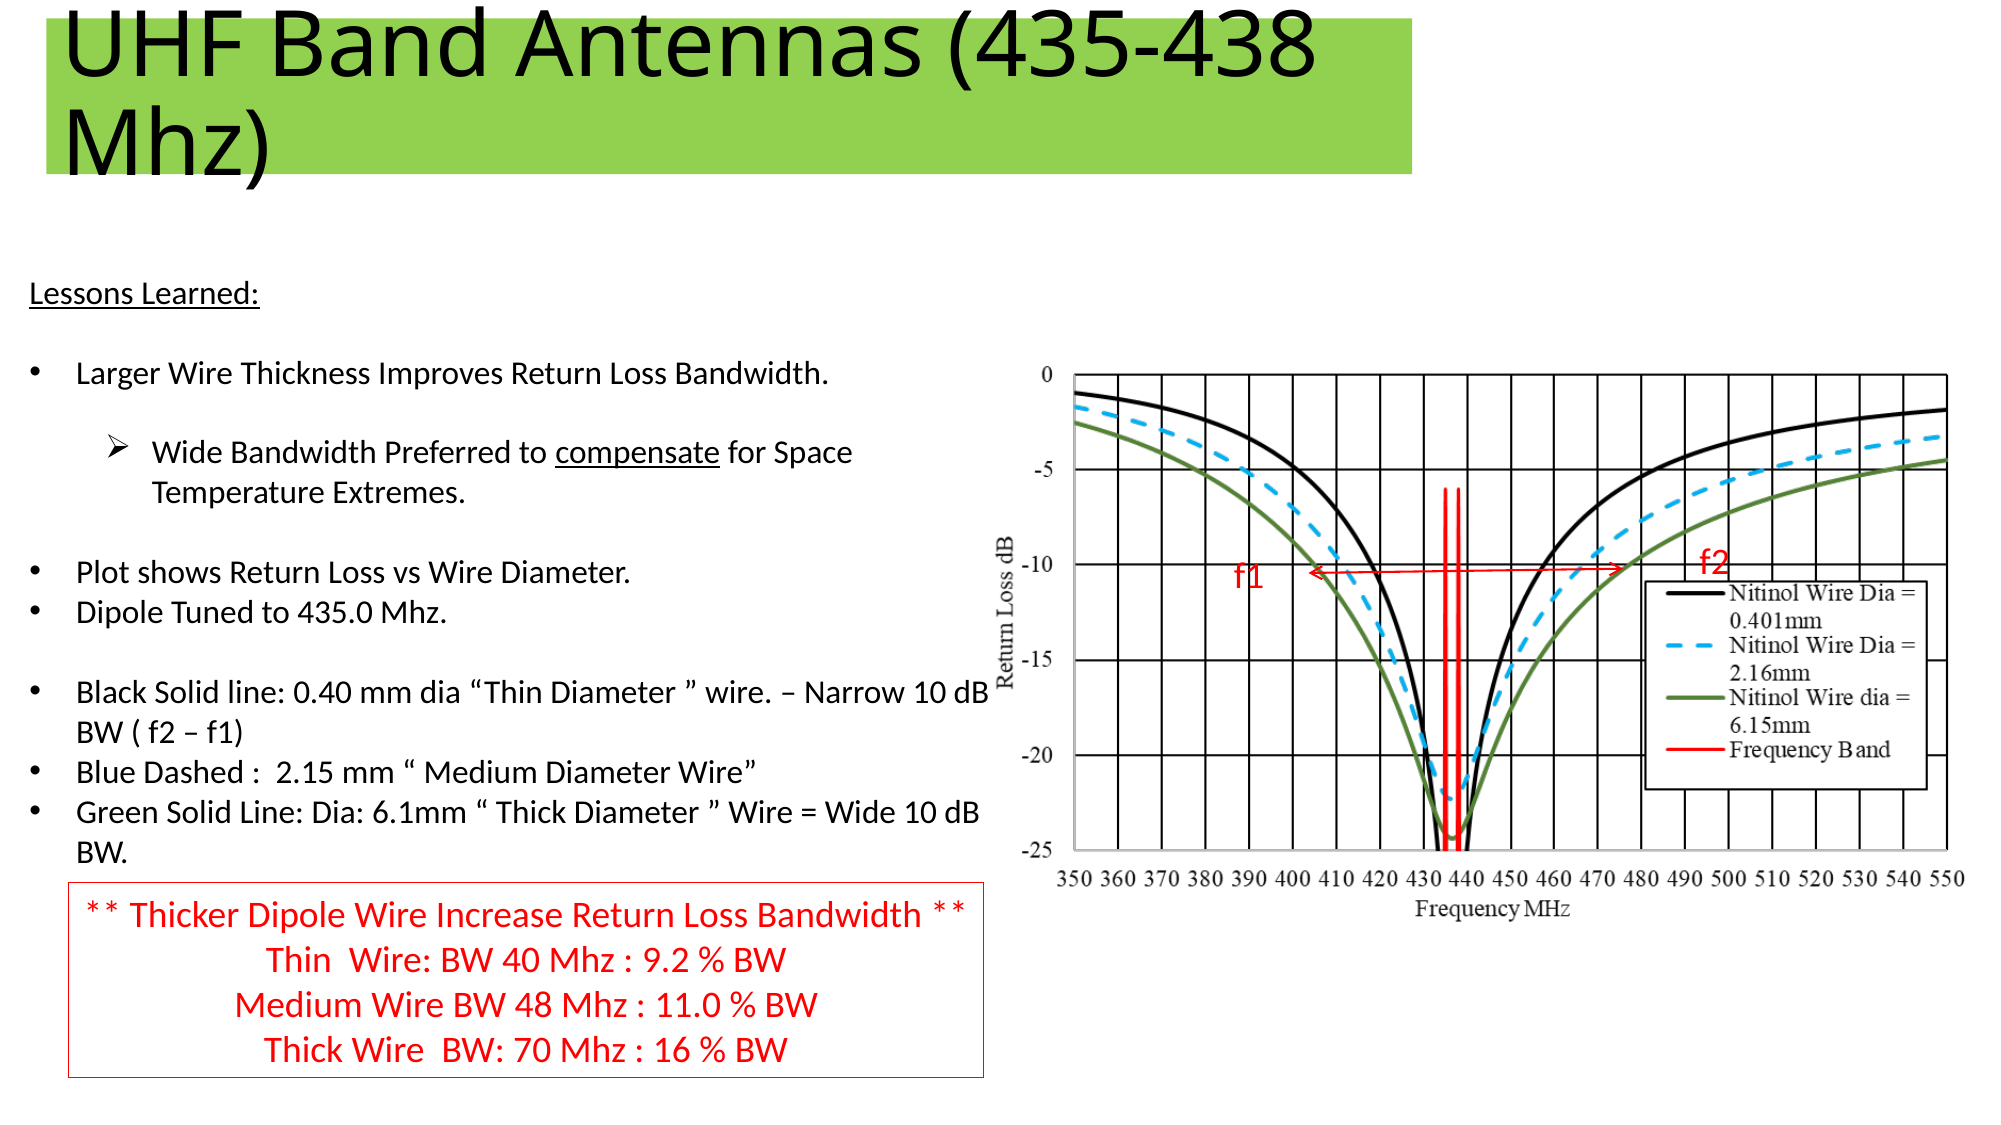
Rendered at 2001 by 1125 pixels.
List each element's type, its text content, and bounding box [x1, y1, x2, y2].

picture [987, 267, 1979, 928]
text_box Lessons Learned: Larger Wire Thickness Improves Return Loss Bandwidth. Wide Bandwidth Preferred to compensate for Space Temperature Extremes. Plot shows Return Loss vs Wire Diameter. Dipole Tuned to 435.0 Mhz. Black Solid line: 0.40 mm dia “Thin Diameter ” wire. – Narrow 10 dB BW ( f2 – f1) Blue Dashed : 2.15 mm “ Medium Diameter Wire” Green Solid Line: Dia: 6.1mm “ Thick Diameter ” Wire = Wide 10 dB BW. [14, 263, 1038, 878]
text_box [1308, 568, 1624, 573]
title UHF Band Antennas (435-438 Mhz) [46, 18, 1413, 175]
text_box ** Thicker Dipole Wire Increase Return Loss Bandwidth ** Thin Wire: BW 40 Mhz : 9.2 % BW Medium Wire BW 48 Mhz : 11.0 % BW Thick Wire BW: 70 Mhz : 16 % BW [68, 882, 984, 1078]
